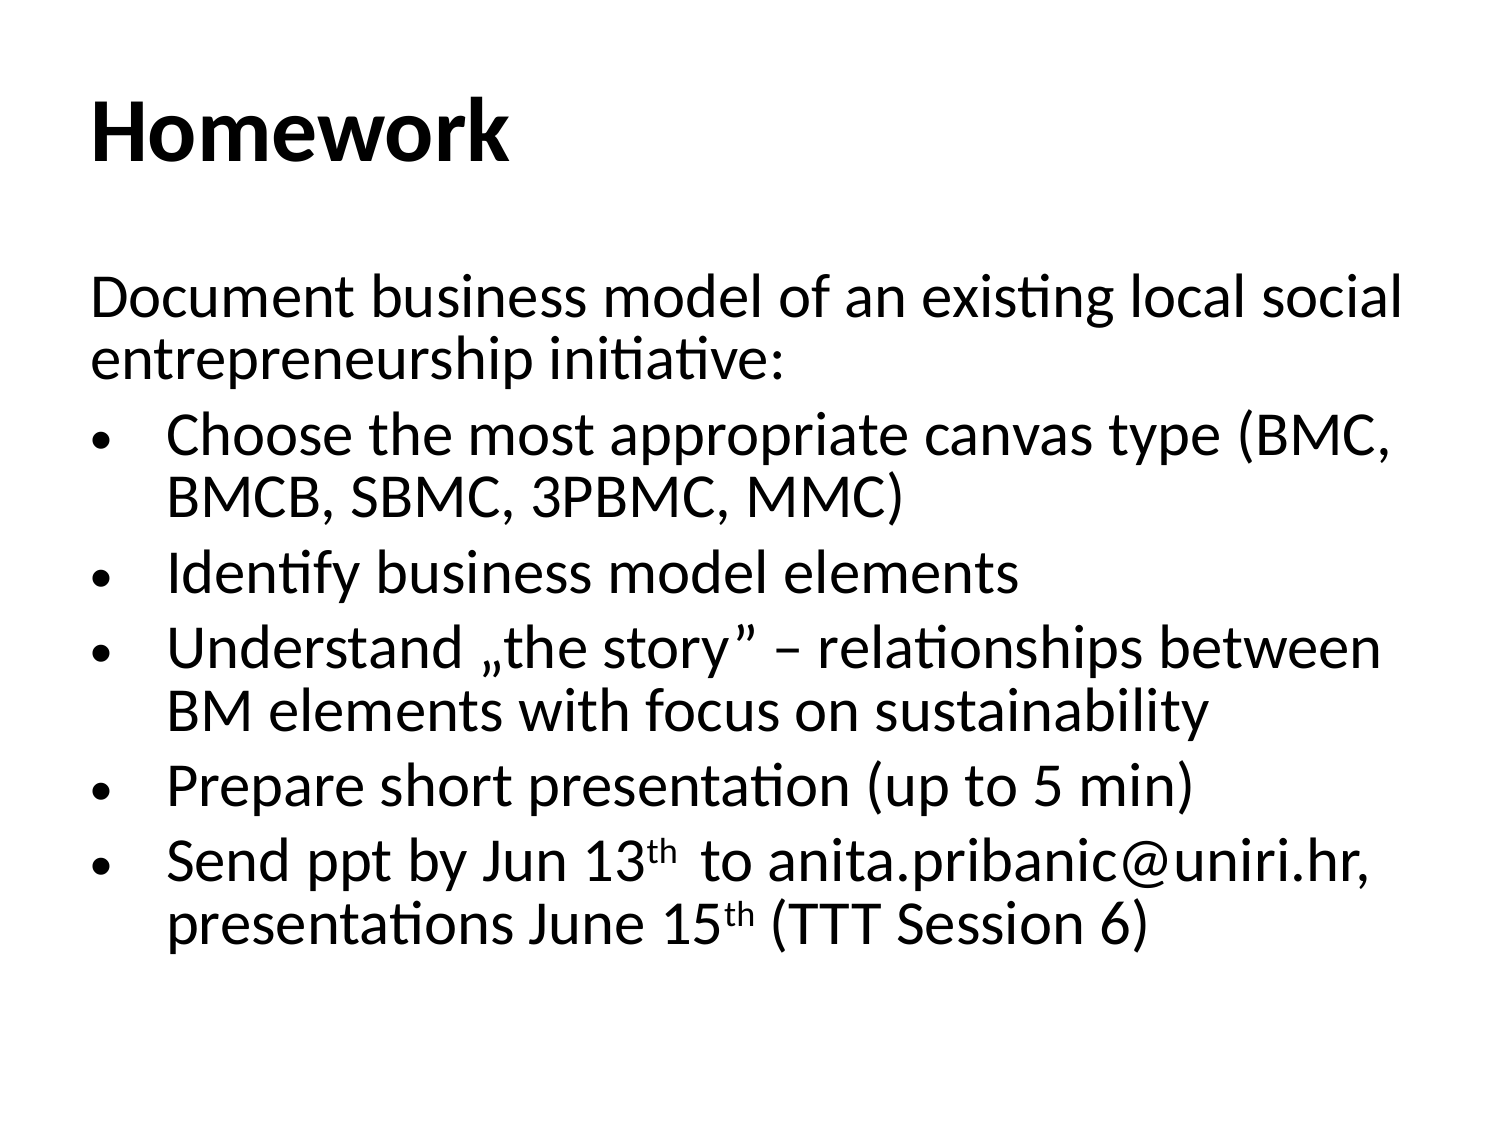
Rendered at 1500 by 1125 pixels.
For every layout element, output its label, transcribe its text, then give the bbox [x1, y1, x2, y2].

list Document business model of an existing local social entrepreneurship initiative: Choose the most appropriate canvas type (BMC, BMCB, SBMC, 3PBMC, MMC) Identify business model elements Understand „the story” – relationships between BM elements with focus on sustainability Prepare short presentation (up to 5 min) Send ppt by Jun 13th to anita.pribanic@uniri.hr, presentations June 15th (TTT Session 6) [75, 262, 1425, 1005]
title Homework [75, 45, 1425, 233]
